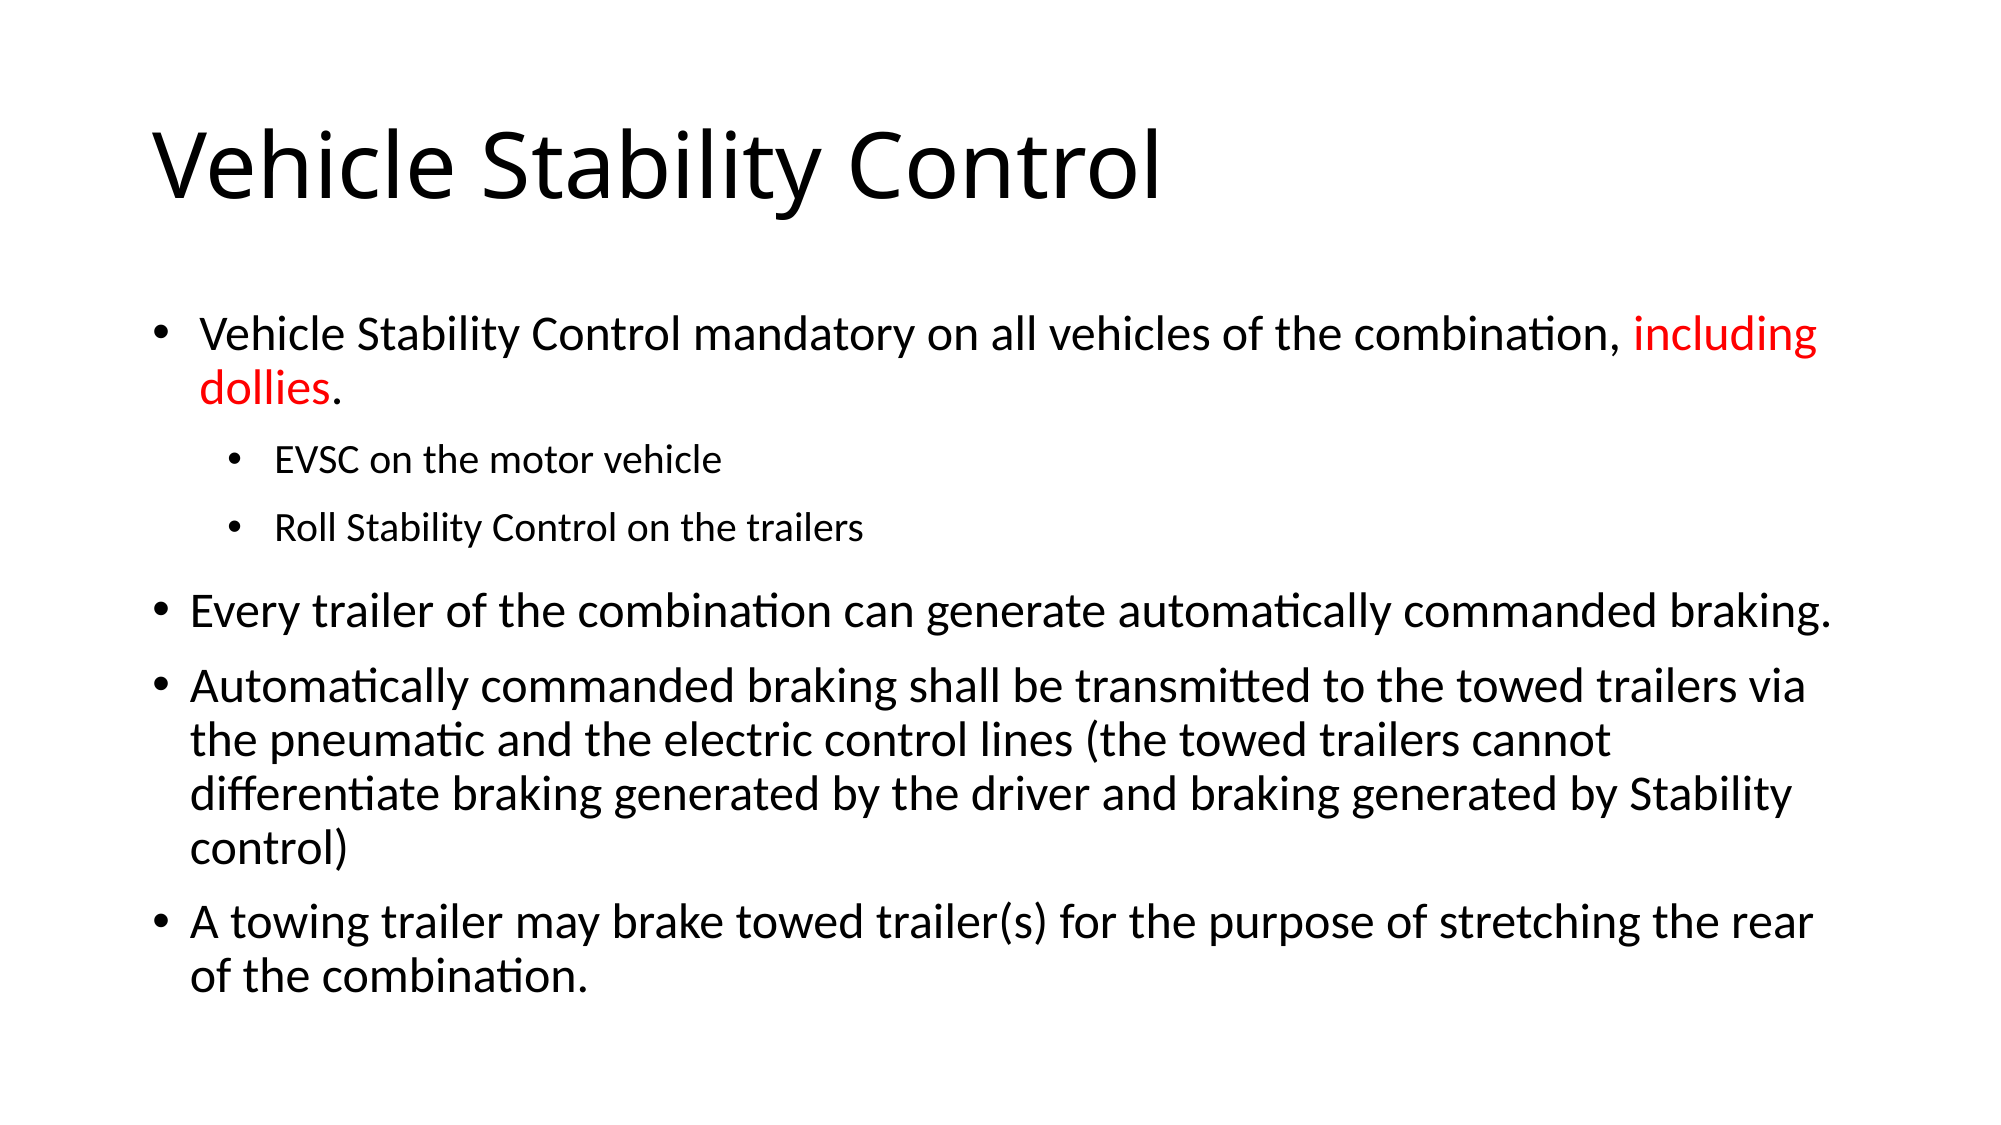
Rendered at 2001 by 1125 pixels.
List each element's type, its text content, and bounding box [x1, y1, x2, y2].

list Vehicle Stability Control mandatory on all vehicles of the combination, including dollies. EVSC on the motor vehicle Roll Stability Control on the trailers Every trailer of the combination can generate automatically commanded braking. Automatically commanded braking shall be transmitted to the towed trailers via the pneumatic and the electric control lines (the towed trailers cannot differentiate braking generated by the driver and braking generated by Stability control) A towing trailer may brake towed trailer(s) for the purpose of stretching the rear of the combination. [137, 299, 1863, 1014]
title Vehicle Stability Control [137, 59, 1863, 278]
